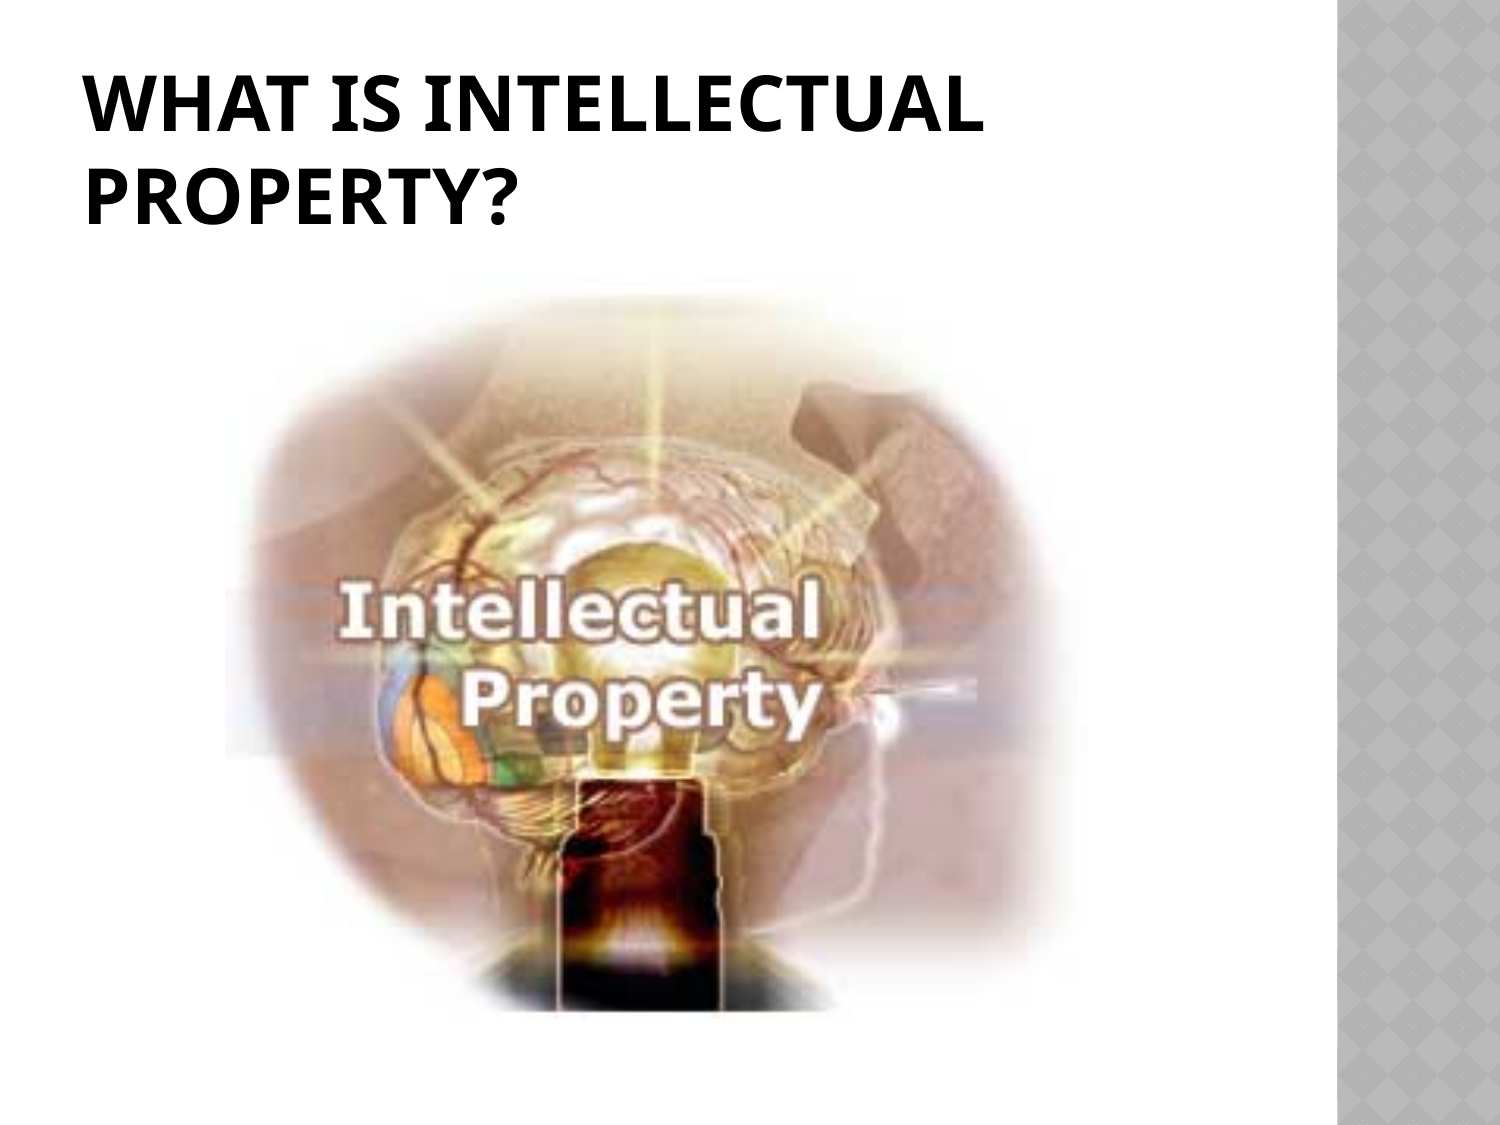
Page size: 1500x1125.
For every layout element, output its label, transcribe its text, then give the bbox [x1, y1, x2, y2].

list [224, 274, 1088, 1019]
title What is intellectual Property? [75, 52, 1263, 240]
